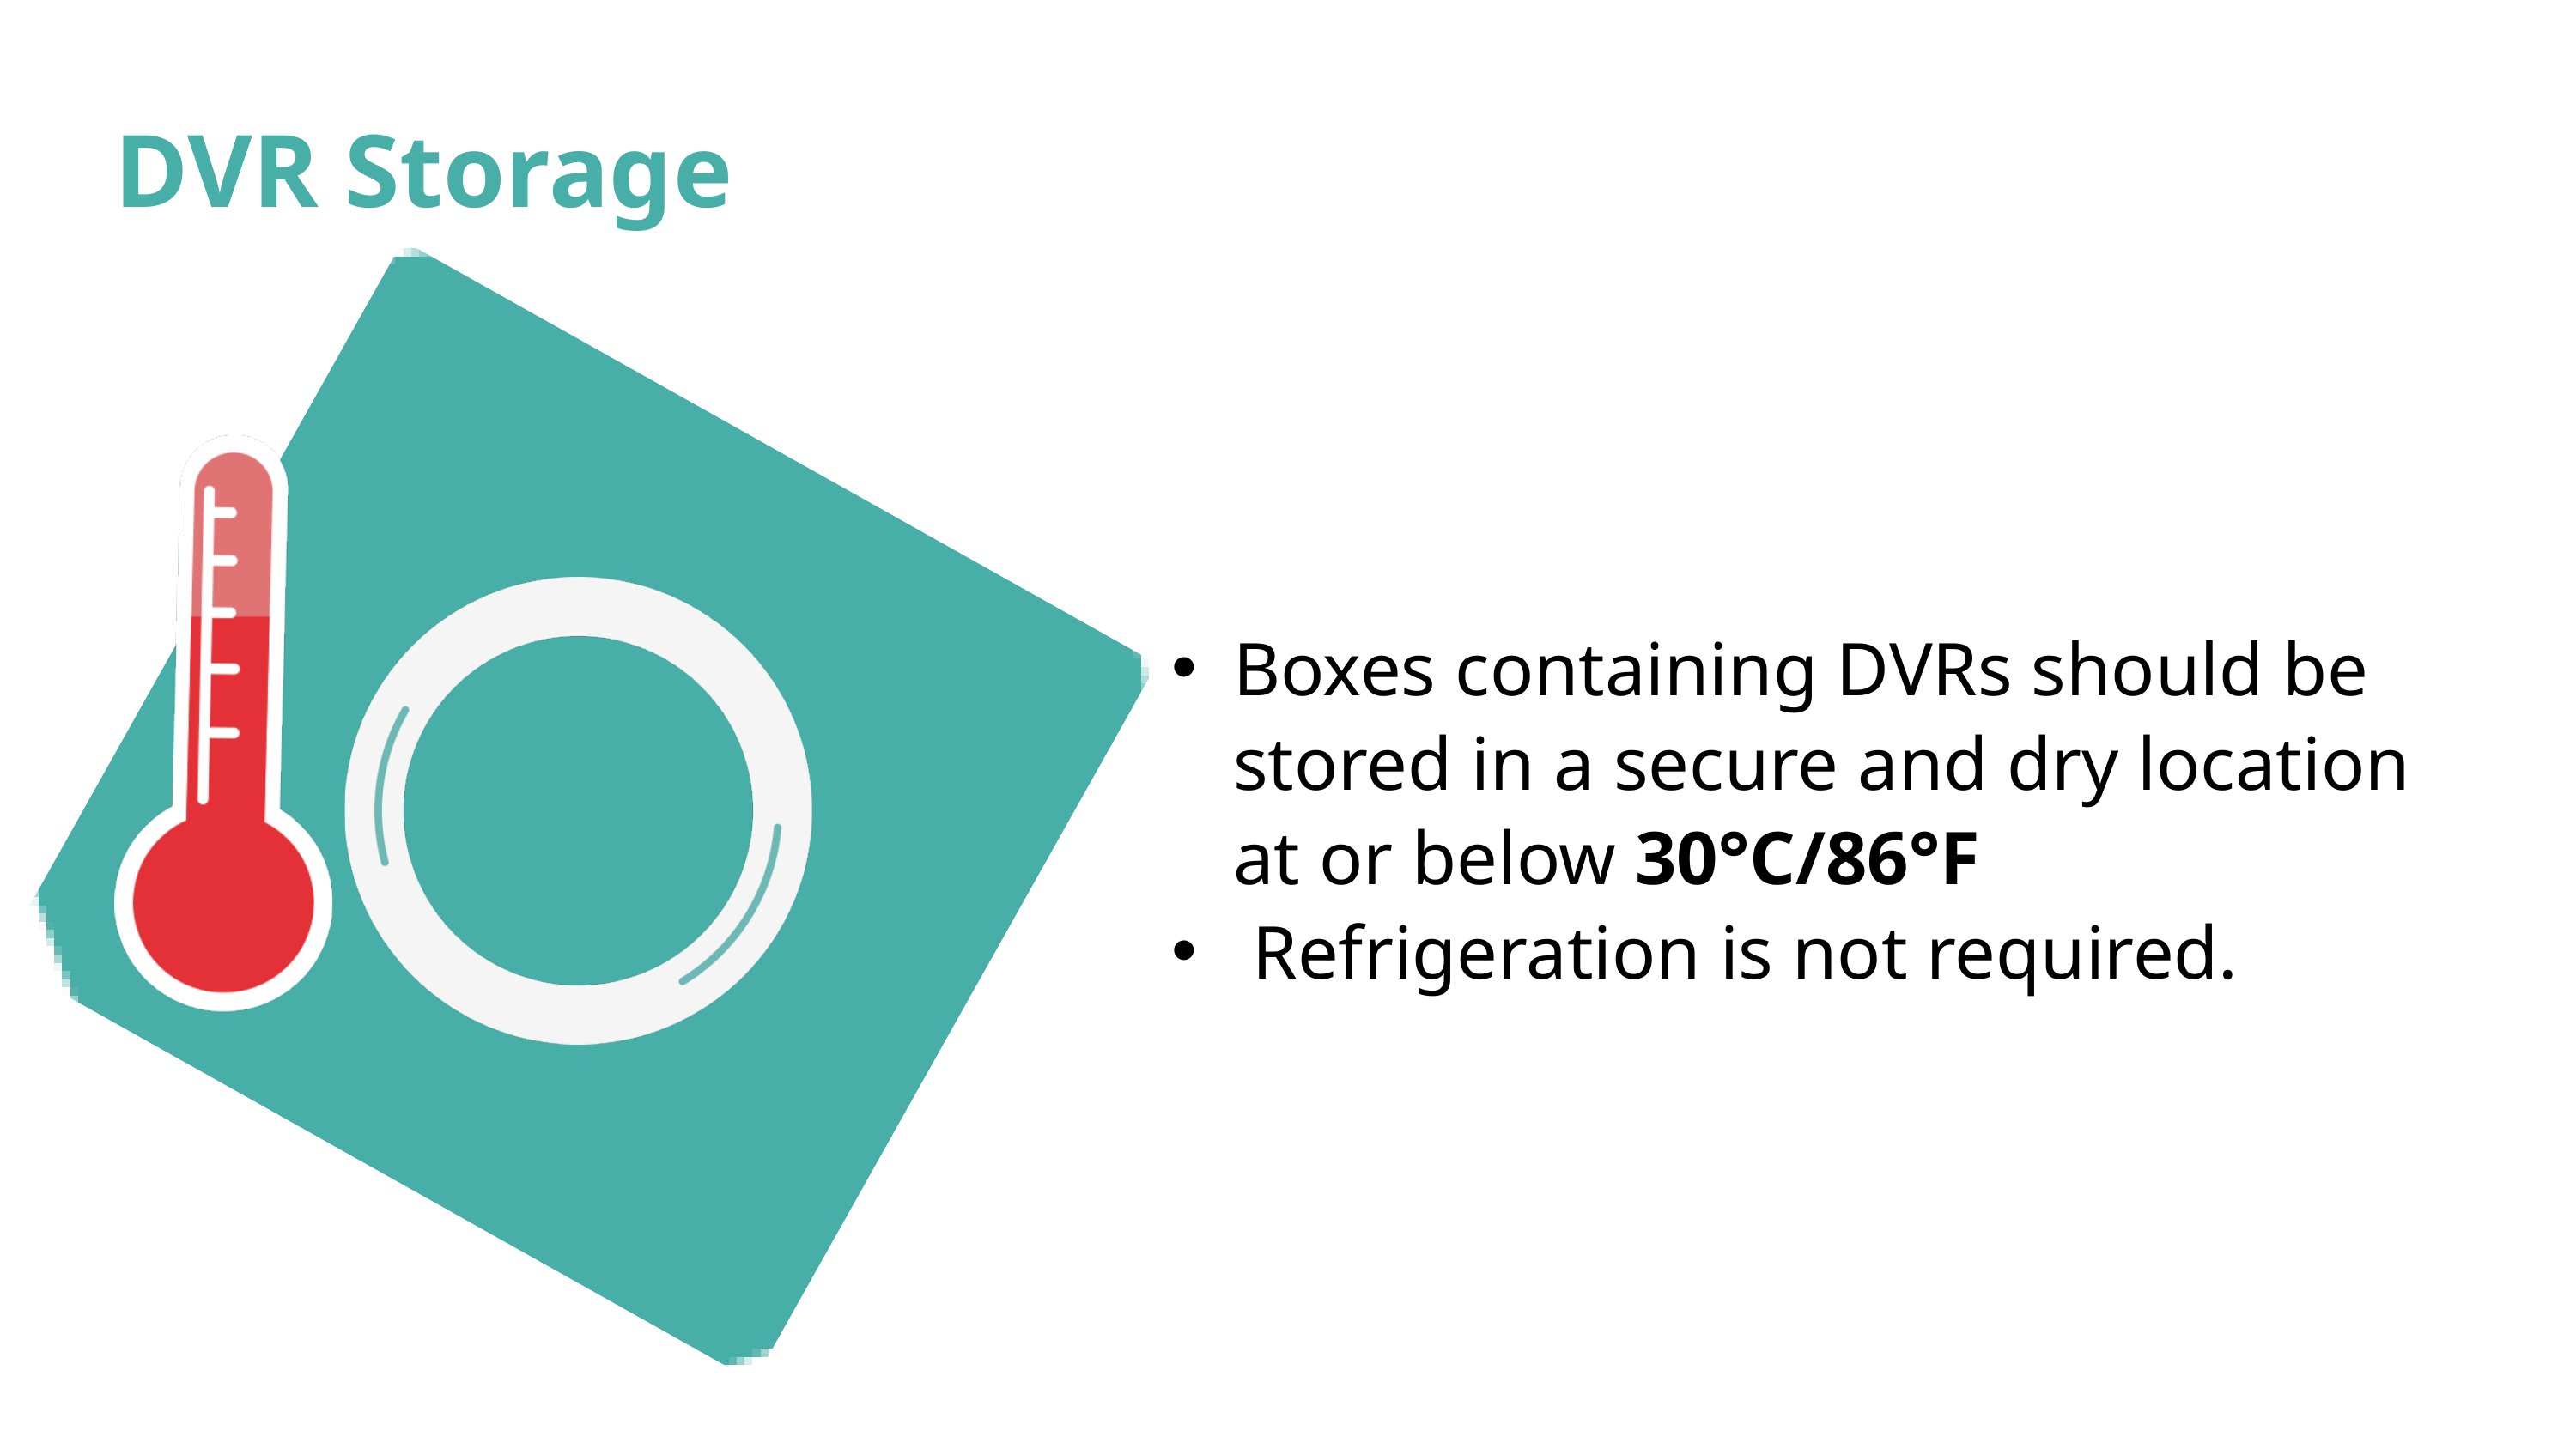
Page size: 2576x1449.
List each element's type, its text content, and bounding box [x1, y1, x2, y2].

text_box Boxes containing DVRs should be stored in a secure and dry location at or below 30°C/86°F Refrigeration is not required. [1160, 615, 2432, 993]
text_box DVR Storage [114, 118, 2432, 230]
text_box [0, 240, 1157, 1382]
